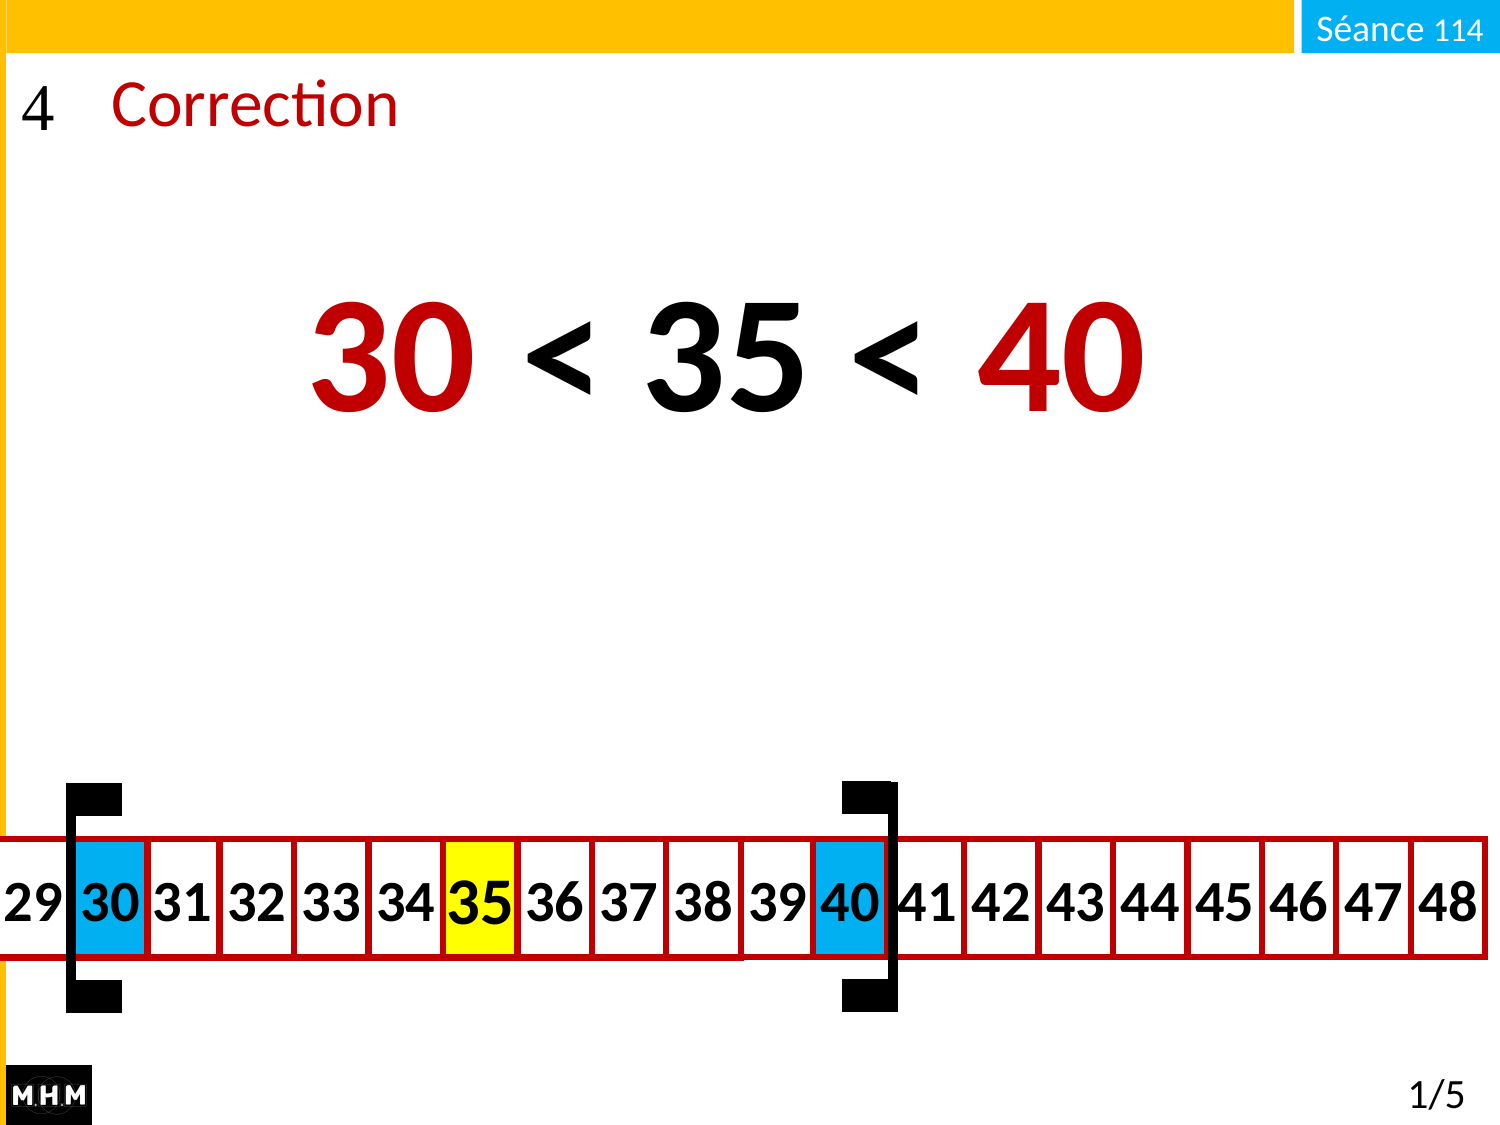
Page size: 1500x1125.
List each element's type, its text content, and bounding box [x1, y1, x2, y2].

text_box 40 [947, 237, 1176, 452]
text_box … < 35 < … [348, 237, 1105, 453]
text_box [842, 782, 897, 1011]
list 1/5 [1373, 1064, 1500, 1125]
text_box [0, 838, 66, 958]
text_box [66, 783, 122, 1013]
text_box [897, 838, 1486, 958]
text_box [740, 838, 842, 958]
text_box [122, 838, 740, 958]
picture [6, 1065, 92, 1125]
text_box 30 [276, 237, 506, 452]
title Correction [96, 60, 1391, 149]
